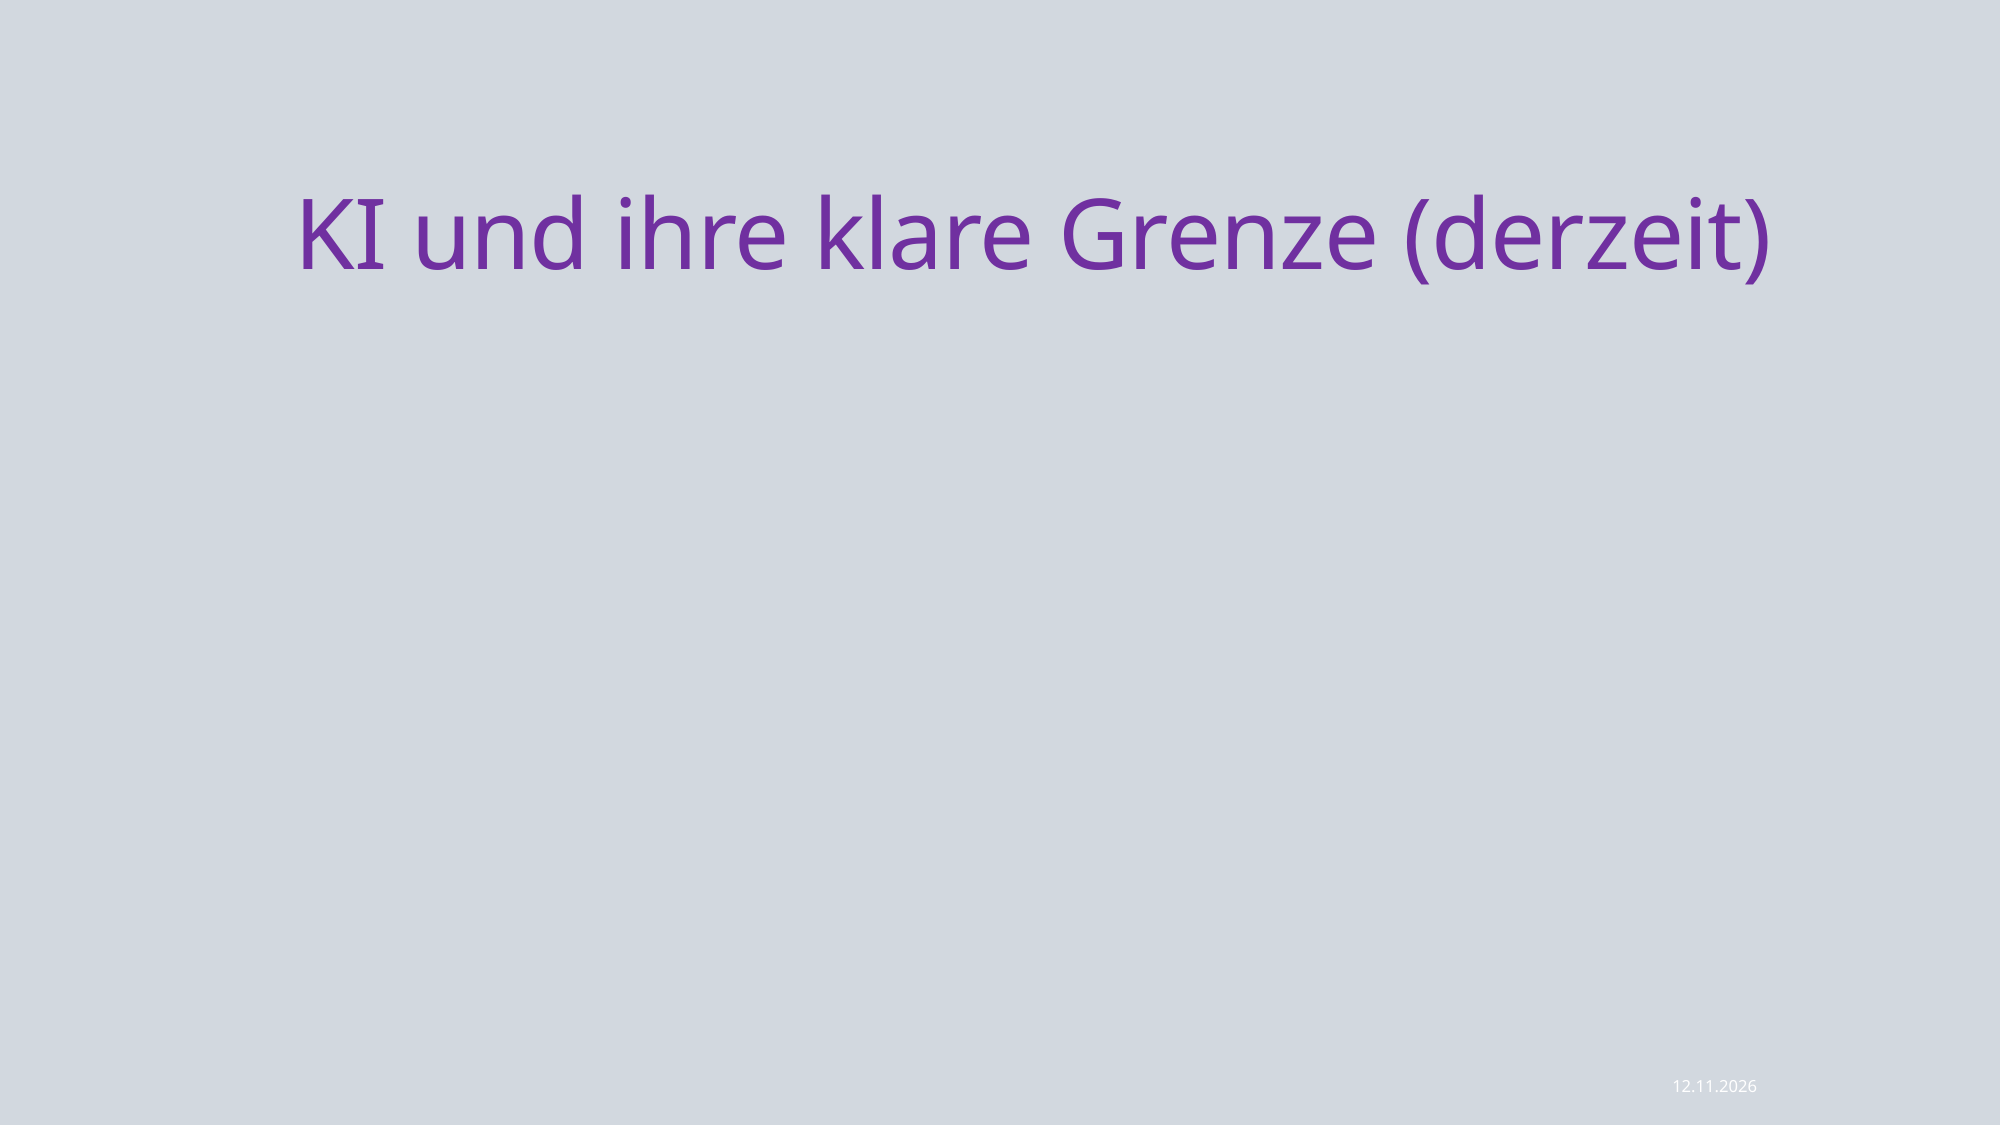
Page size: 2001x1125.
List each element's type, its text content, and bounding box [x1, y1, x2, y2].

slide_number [1348, 1057, 1773, 1118]
title KI und ihre klare Grenze (derzeit) [208, 60, 1859, 299]
